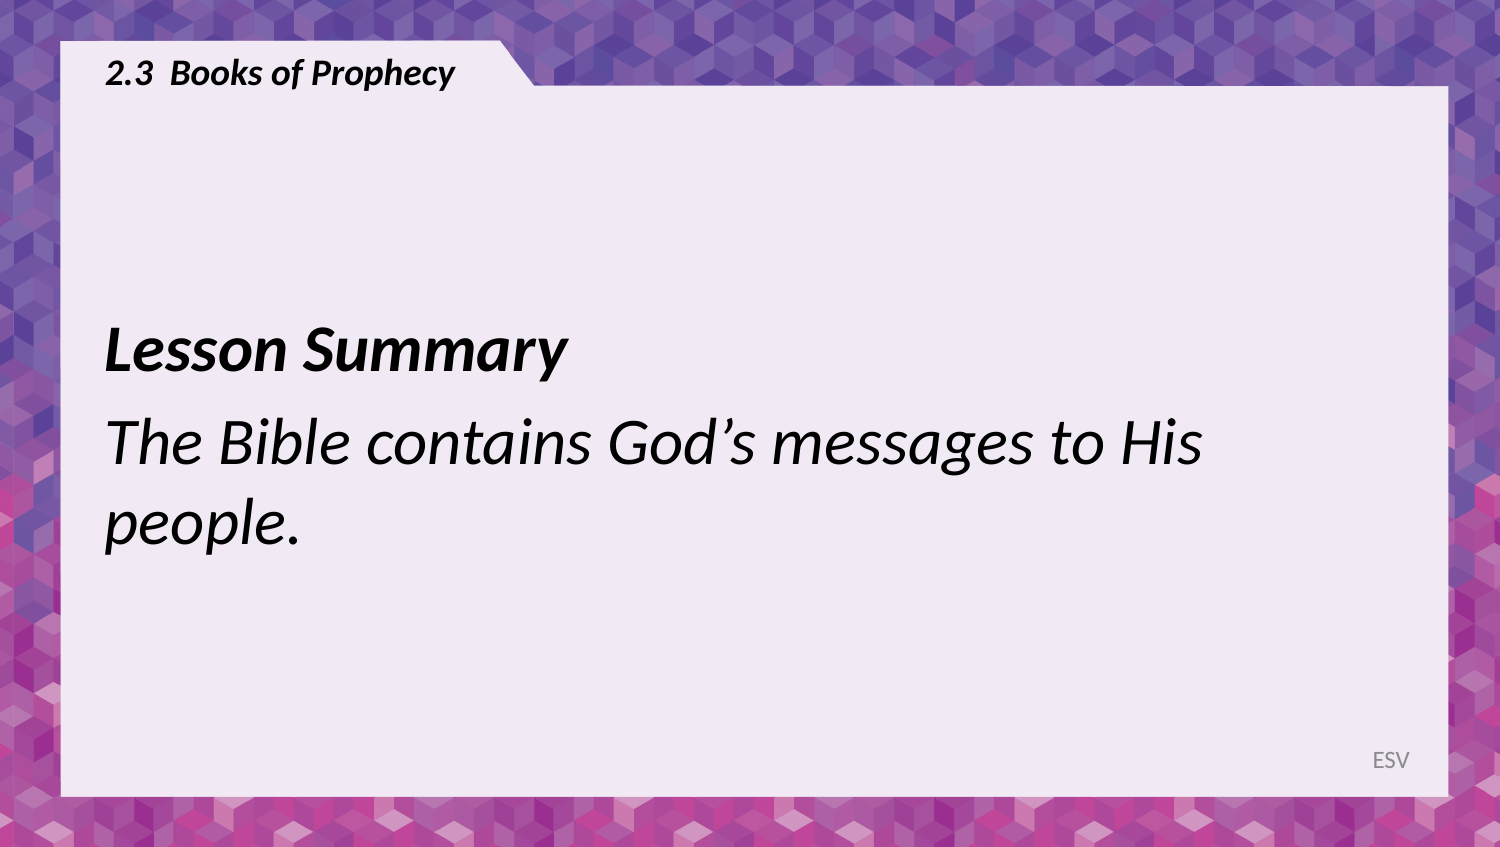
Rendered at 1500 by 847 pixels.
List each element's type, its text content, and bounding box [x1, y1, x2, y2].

list Lesson Summary The Bible contains God’s messages to His people. [89, 141, 1403, 722]
title 2.3 Books of Prophecy [89, 33, 1420, 108]
footer ESV [950, 736, 1425, 782]
picture [0, 0, 1500, 847]
